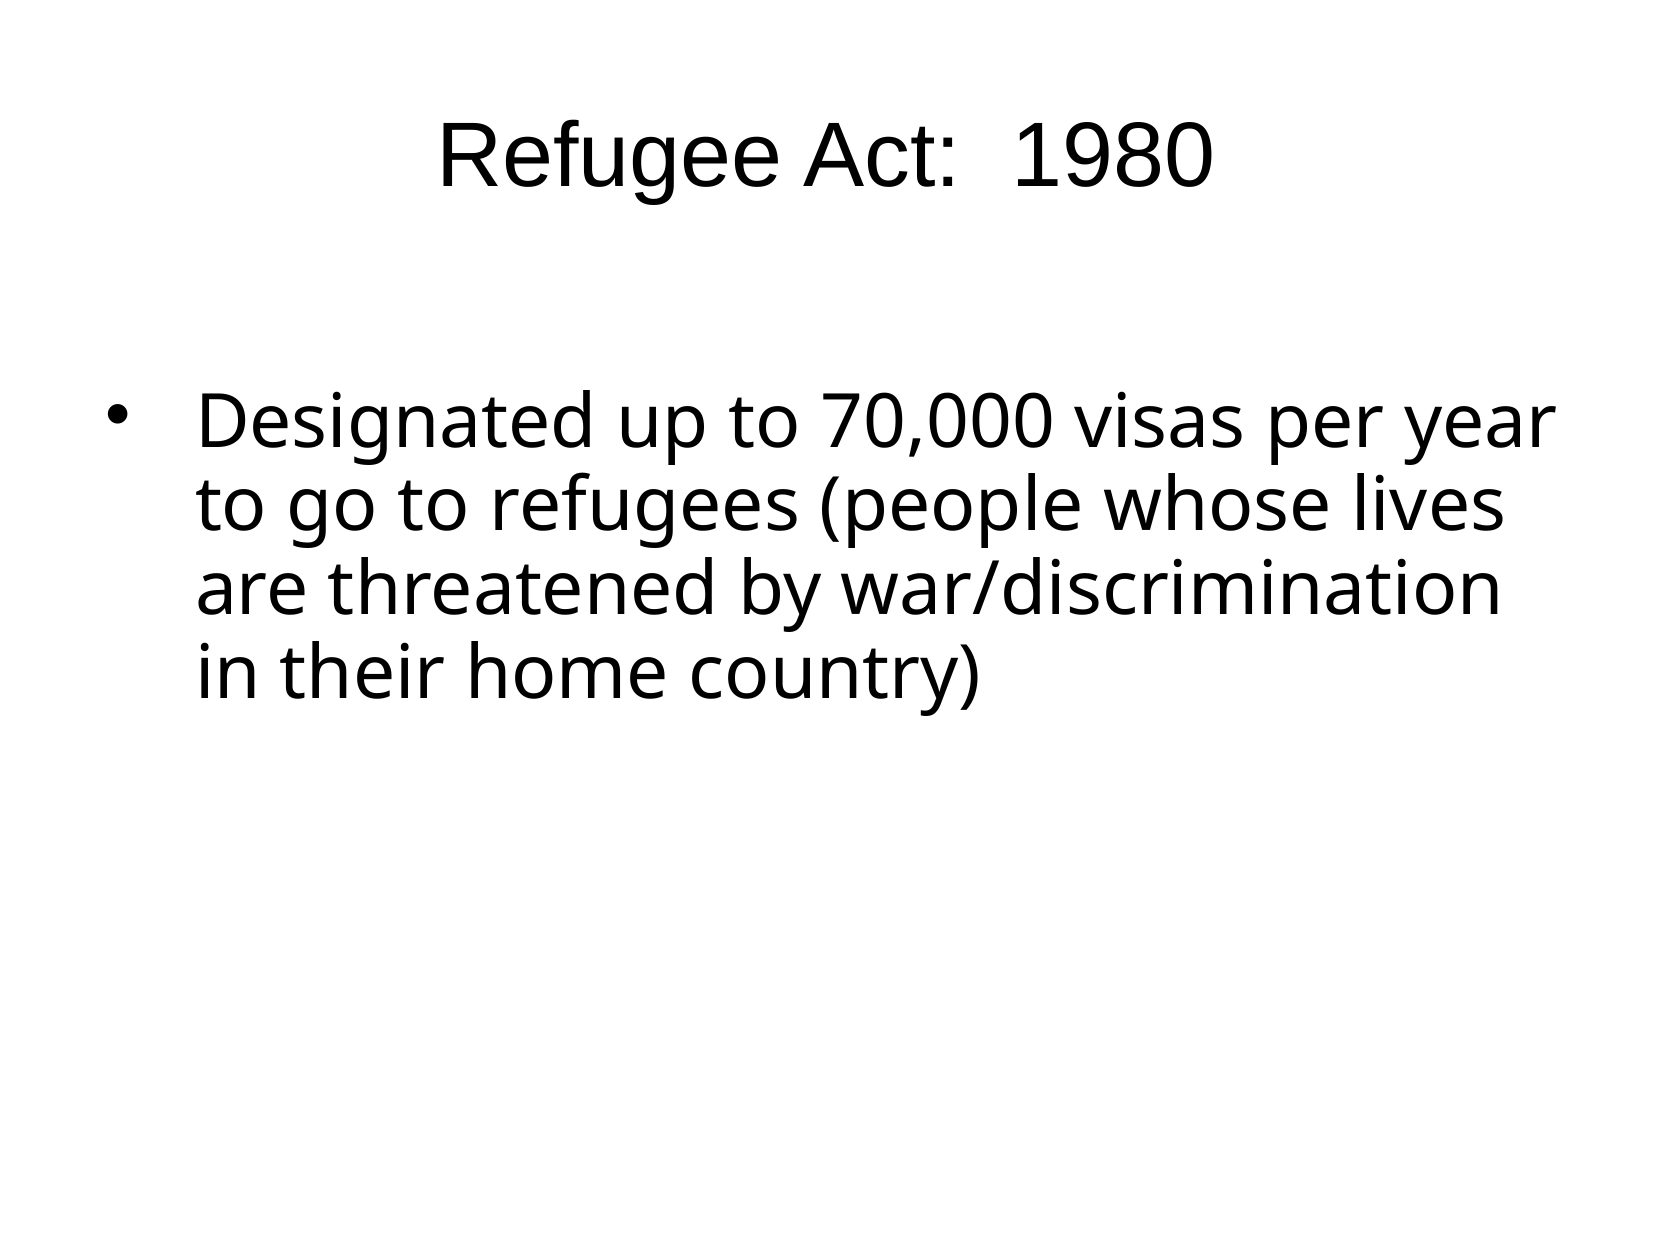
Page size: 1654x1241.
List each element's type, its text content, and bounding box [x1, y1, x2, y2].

list Designated up to 70,000 visas per year to go to refugees (people whose lives are threatened by war/discrimination in their home country) [86, 375, 1575, 1194]
title Refugee Act: 1980 [82, 49, 1571, 257]
